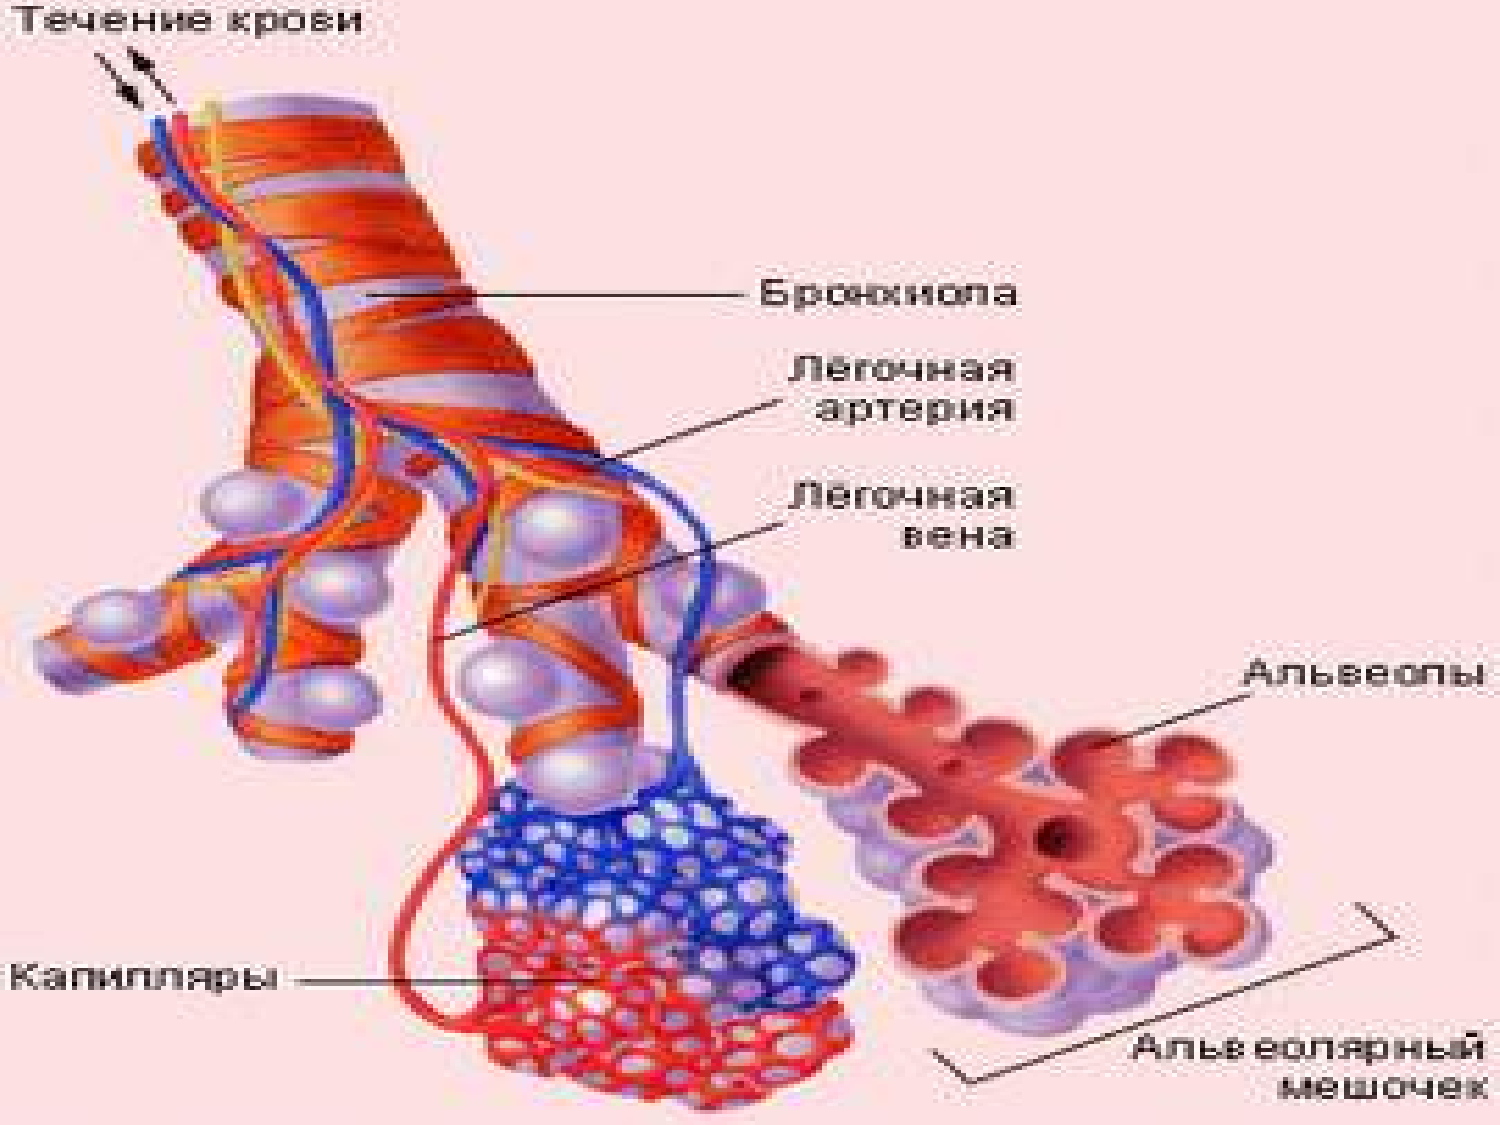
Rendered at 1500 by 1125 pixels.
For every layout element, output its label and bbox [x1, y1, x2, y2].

list [0, 0, 1500, 1125]
